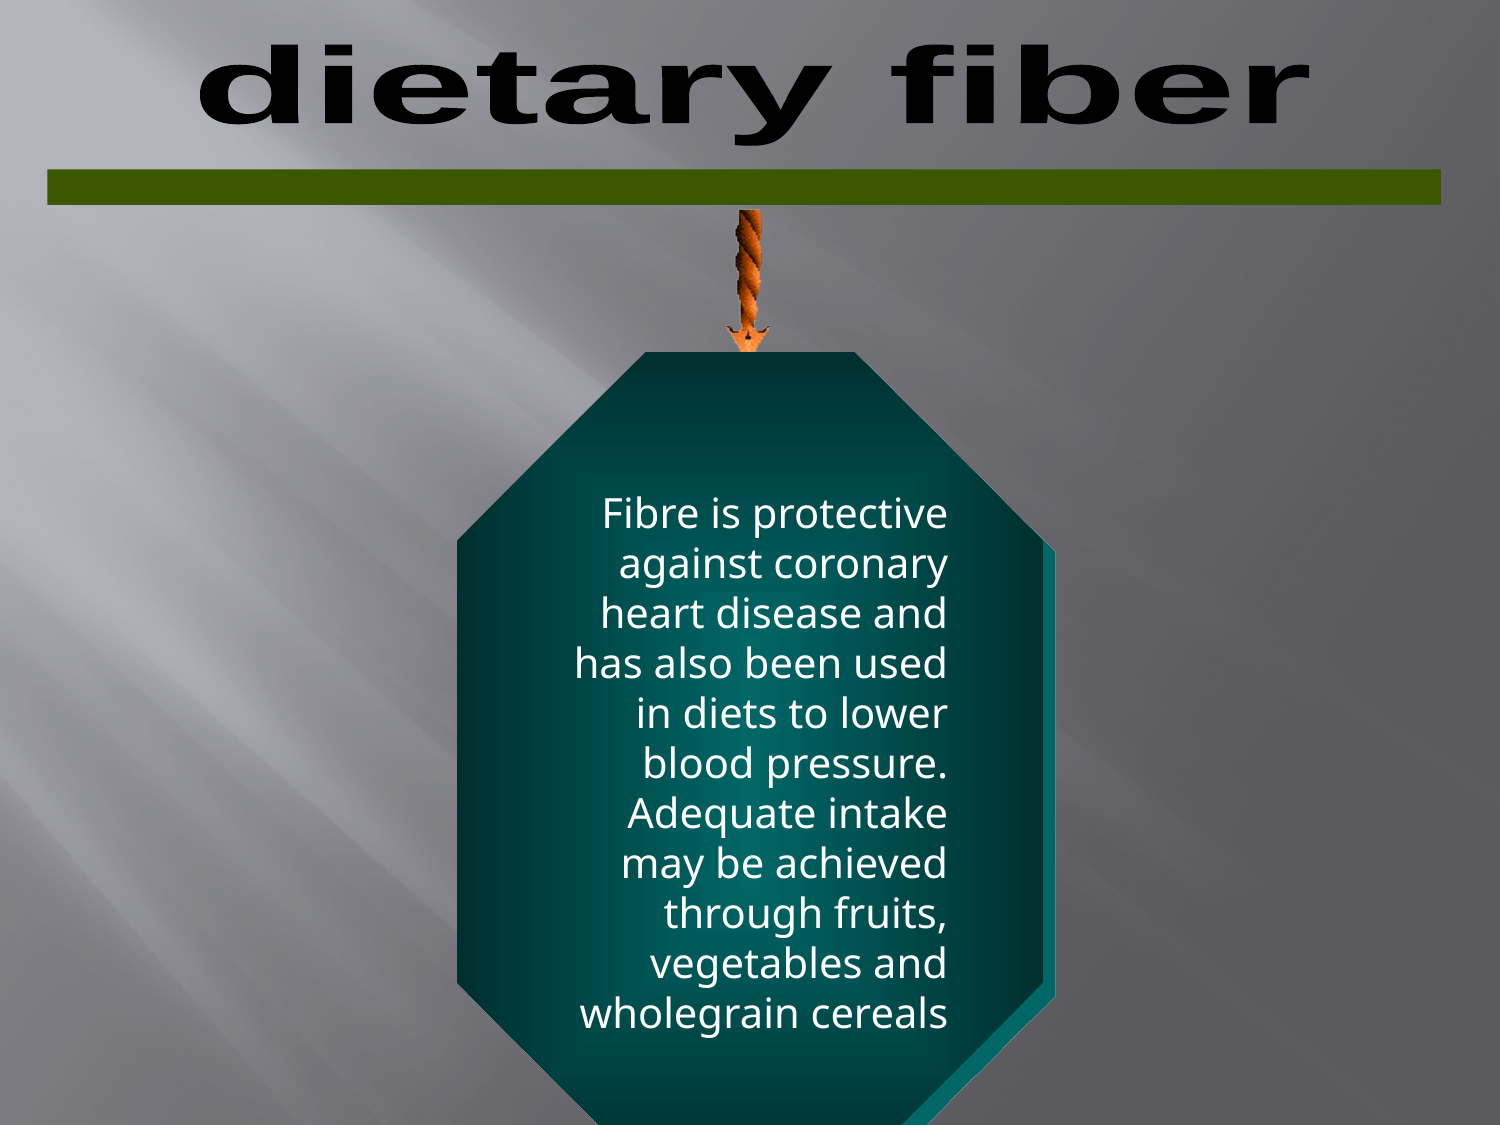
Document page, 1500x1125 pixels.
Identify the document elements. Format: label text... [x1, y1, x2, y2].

text_box Fibre is protective against coronary heart disease and has also been used in diets to lower blood pressure. Adequate intake may be achieved through fruits, vegetables and wholegrain cereals [456, 351, 1043, 1125]
text_box [47, 169, 1441, 205]
picture [662, 200, 834, 351]
